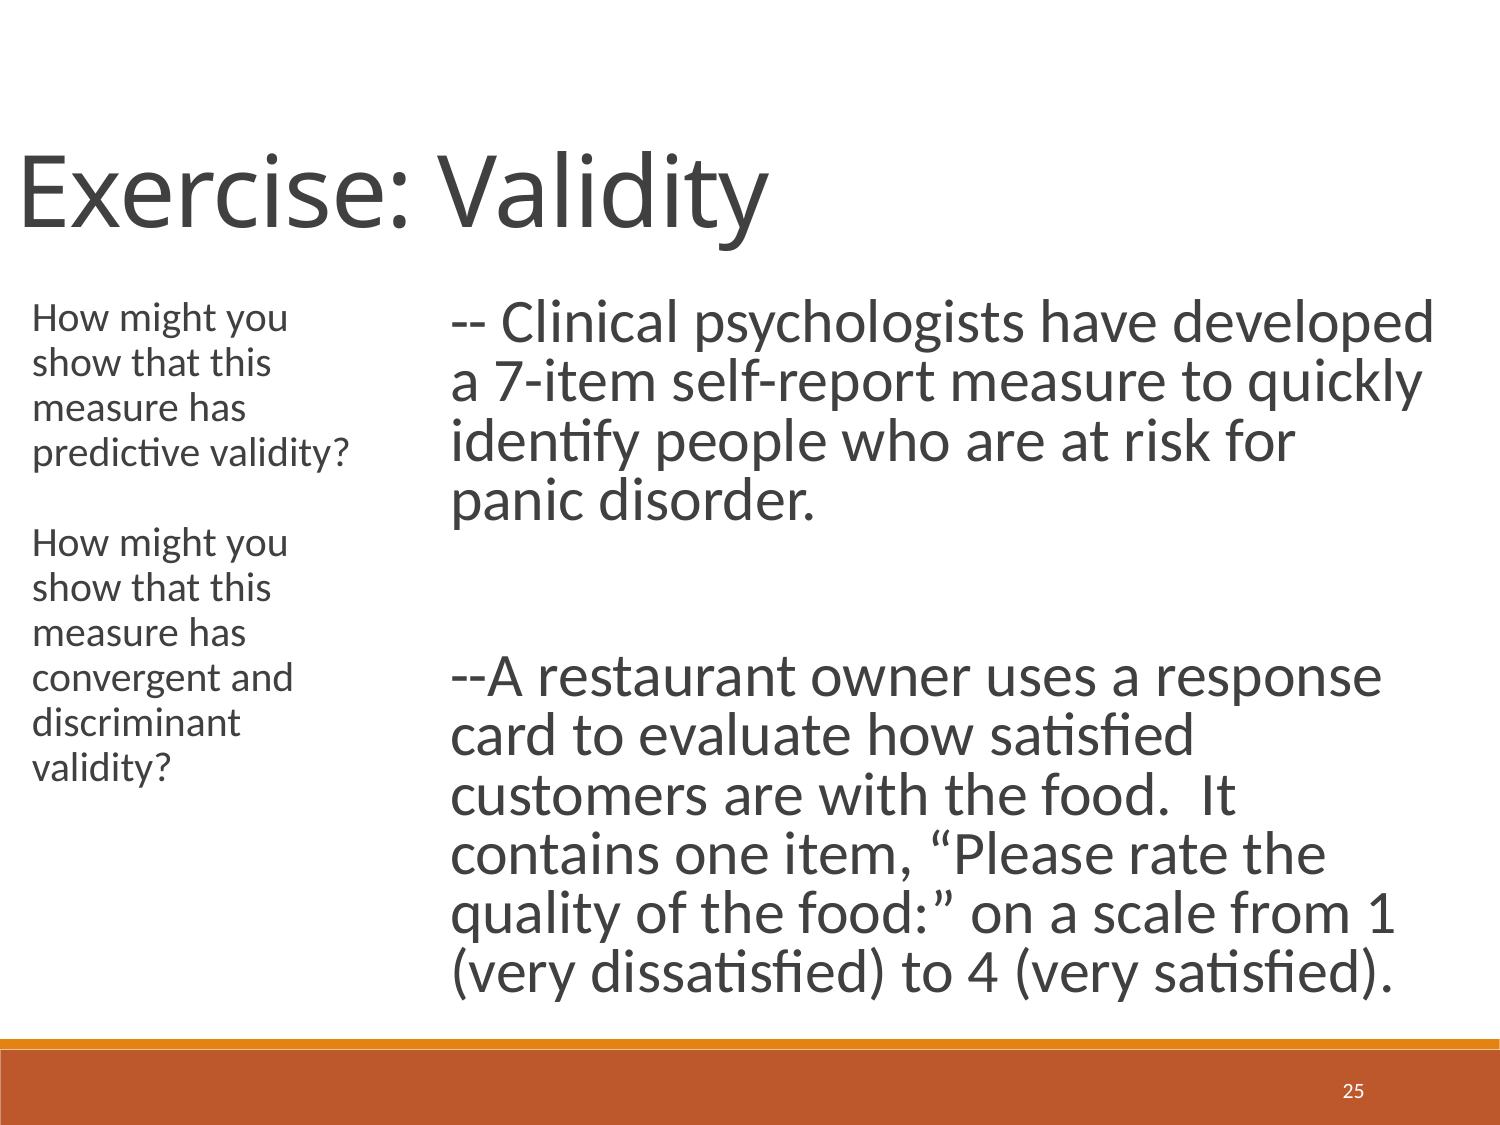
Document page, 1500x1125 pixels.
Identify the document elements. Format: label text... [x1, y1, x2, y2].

title Exercise: Validity [0, 112, 1500, 256]
slide_number 25 [1218, 1059, 1380, 1120]
list -- Clinical psychologists have developed a 7-item self-report measure to quickly identify people who are at risk for panic disorder. --A restaurant owner uses a response card to evaluate how satisfied customers are with the food. It contains one item, “Please rate the quality of the food:” on a scale from 1 (very dissatisfied) to 4 (very satisfied). [450, 287, 1446, 1013]
list How might you show that this measure has predictive validity? How might you show that this measure has convergent and discriminant validity? [31, 287, 370, 1000]
